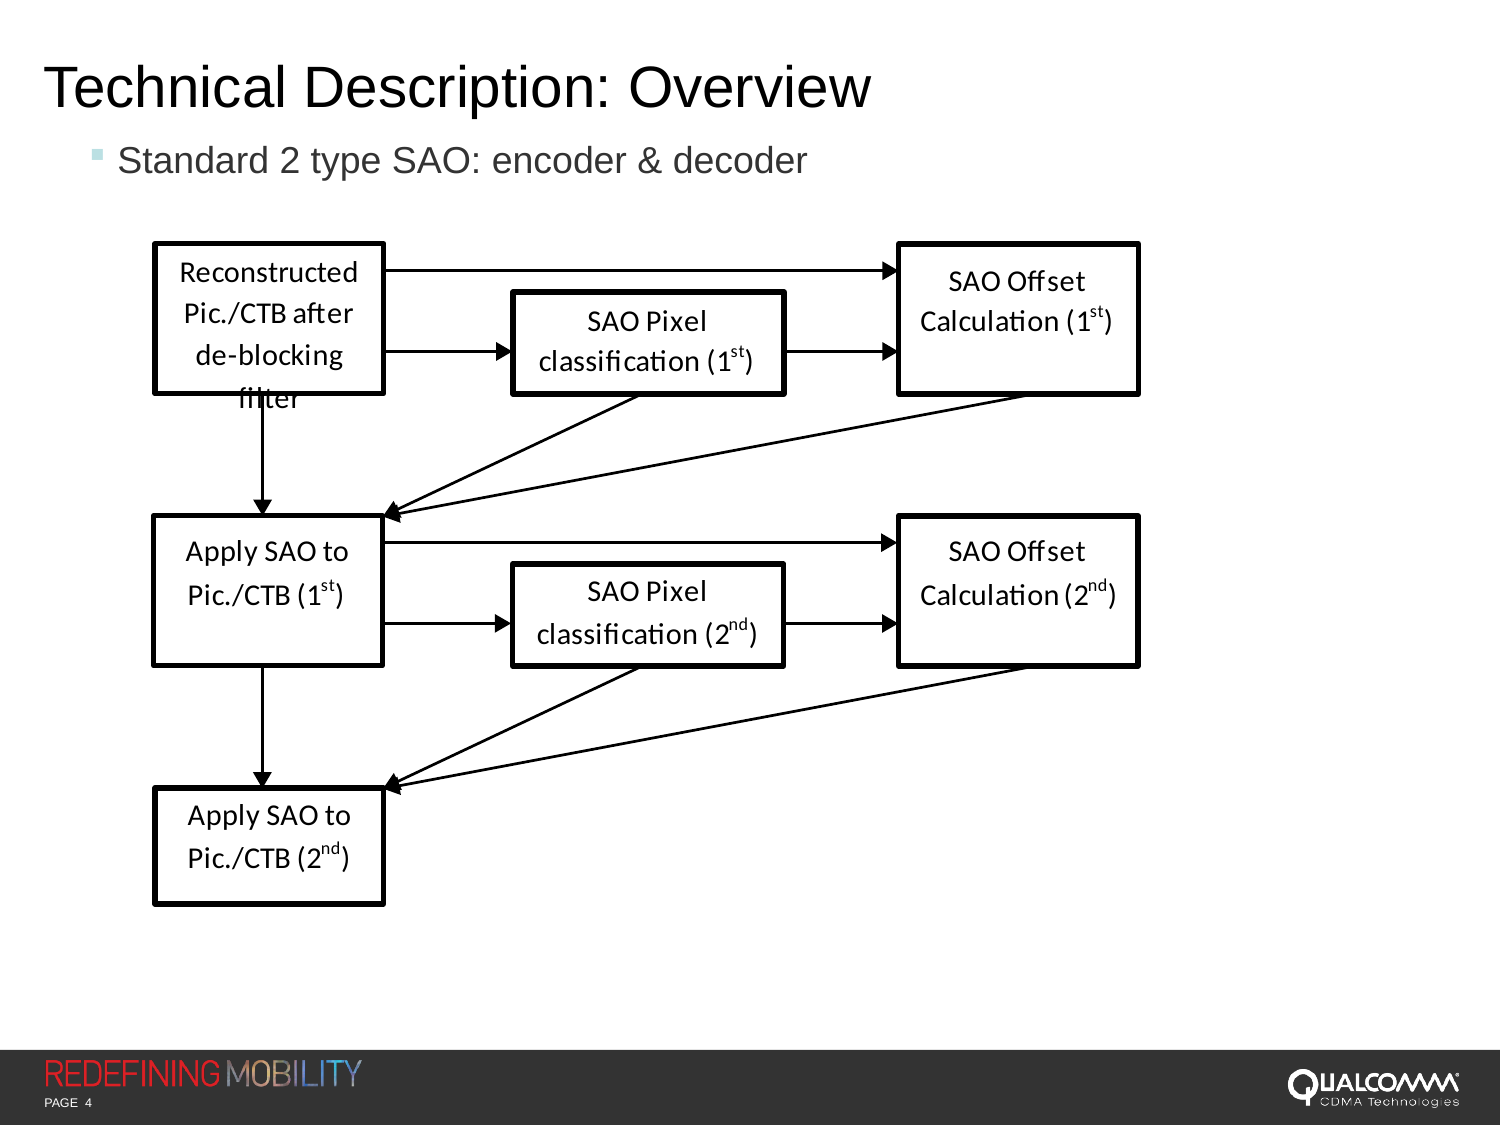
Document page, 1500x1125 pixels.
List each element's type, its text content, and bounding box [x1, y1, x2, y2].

list Standard 2 type SAO: encoder & decoder [26, 131, 1457, 1005]
picture [1278, 1058, 1478, 1114]
picture [30, 1048, 372, 1099]
picture [147, 131, 1407, 927]
title Technical Description: Overview [28, 44, 1462, 138]
